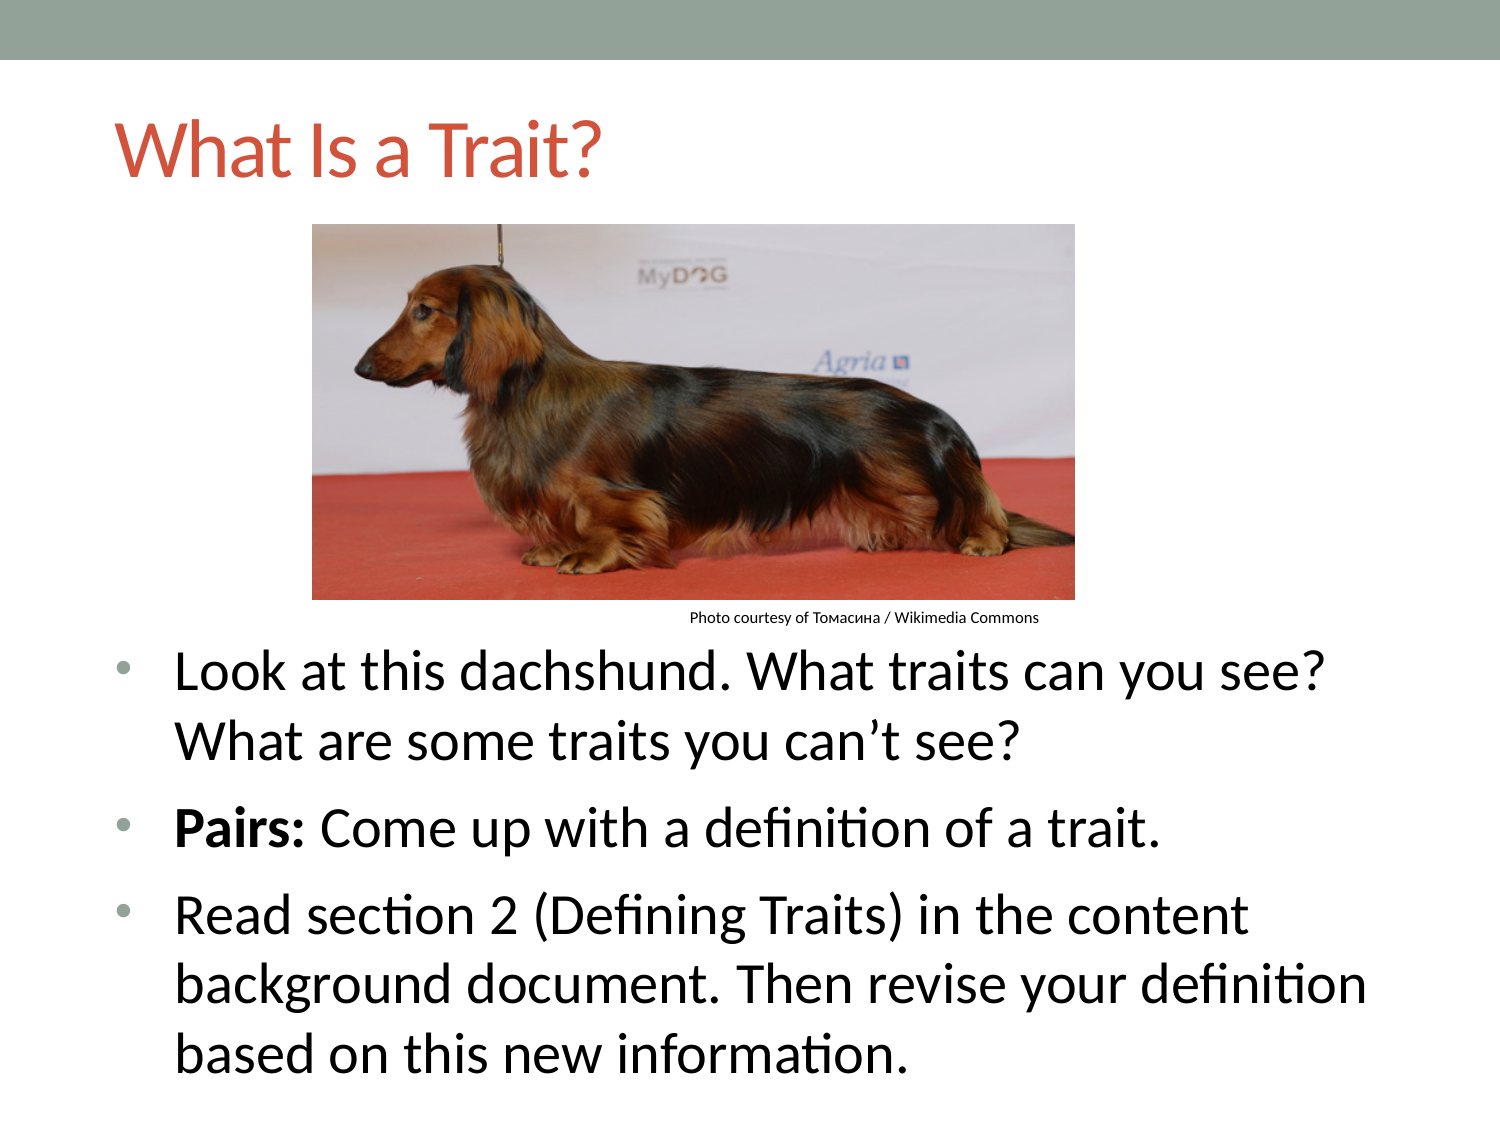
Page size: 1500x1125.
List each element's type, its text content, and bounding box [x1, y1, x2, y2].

list Look at this dachshund. What traits can you see? What are some traits you can’t see? Pairs: Come up with a definition of a trait. Read section 2 (Defining Traits) in the content background document. Then revise your definition based on this new information. [99, 624, 1450, 1075]
text_box Photo courtesy of Томасина / Wikimedia Commons [674, 608, 1073, 635]
picture [312, 224, 1076, 601]
title What Is a Trait? [99, 62, 1425, 225]
